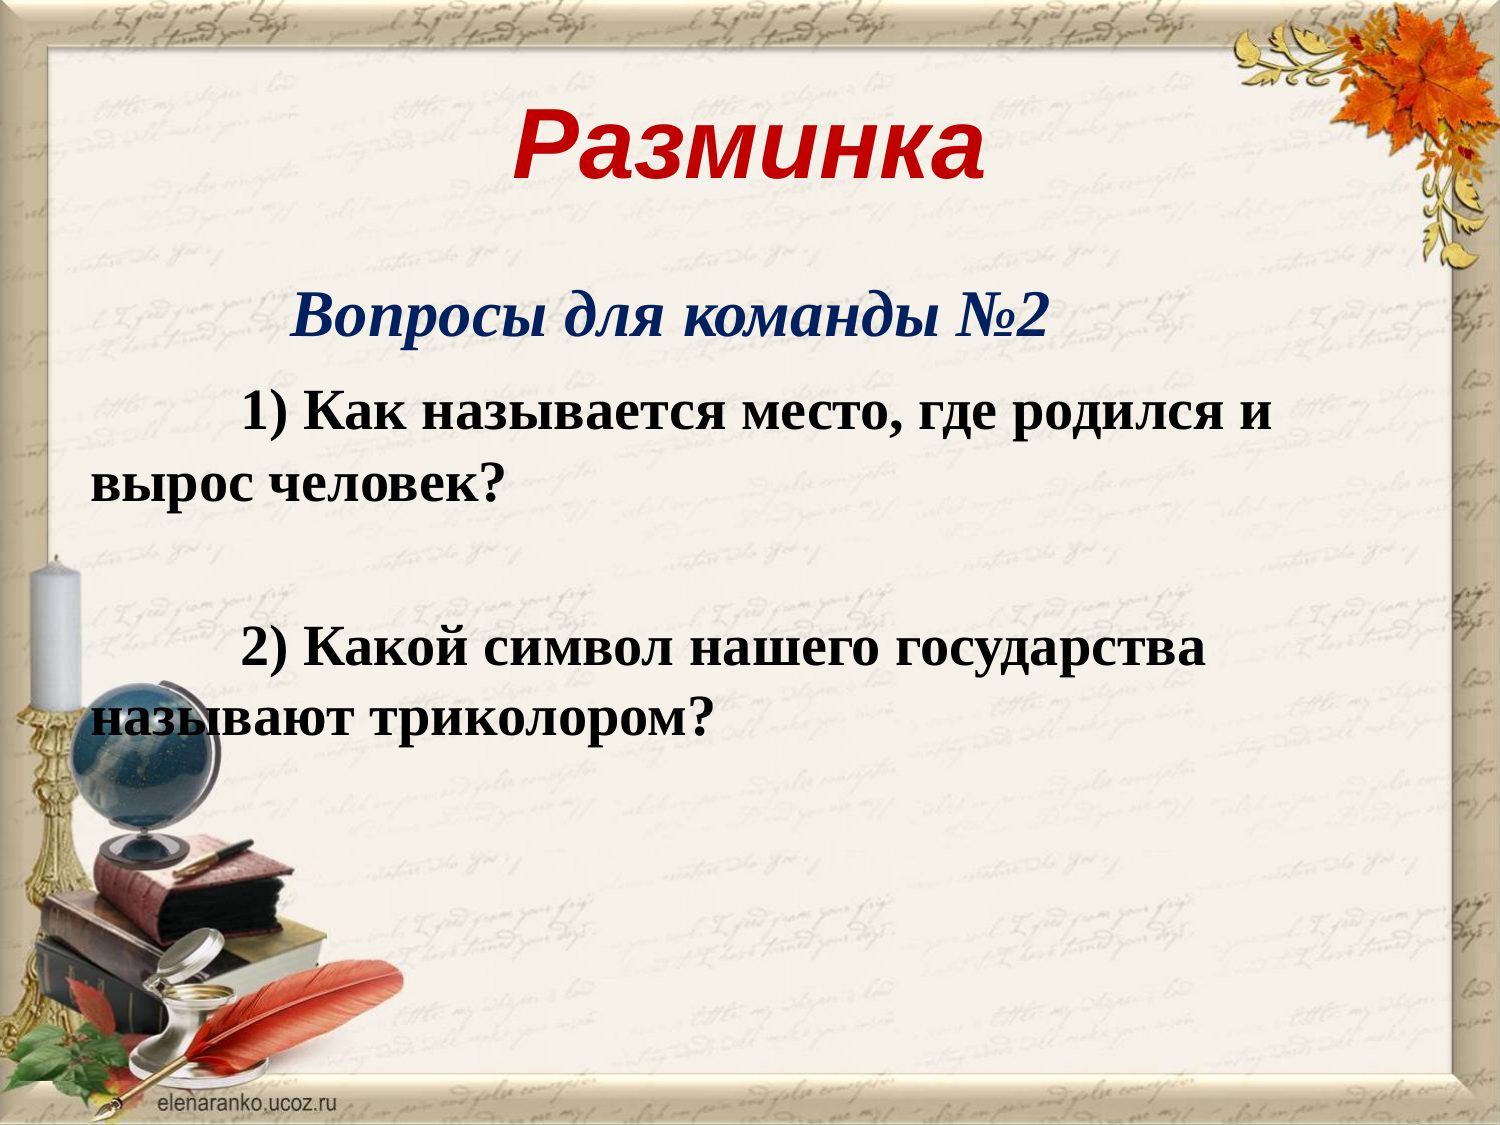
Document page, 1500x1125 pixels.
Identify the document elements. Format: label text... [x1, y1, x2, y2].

picture [0, 0, 1500, 1125]
title Разминка [75, 45, 1425, 233]
list Вопросы для команды №2 1) Как называется место, где родился и вырос человек? 2) Какой символ нашего государства называют триколором? [75, 262, 1425, 1005]
